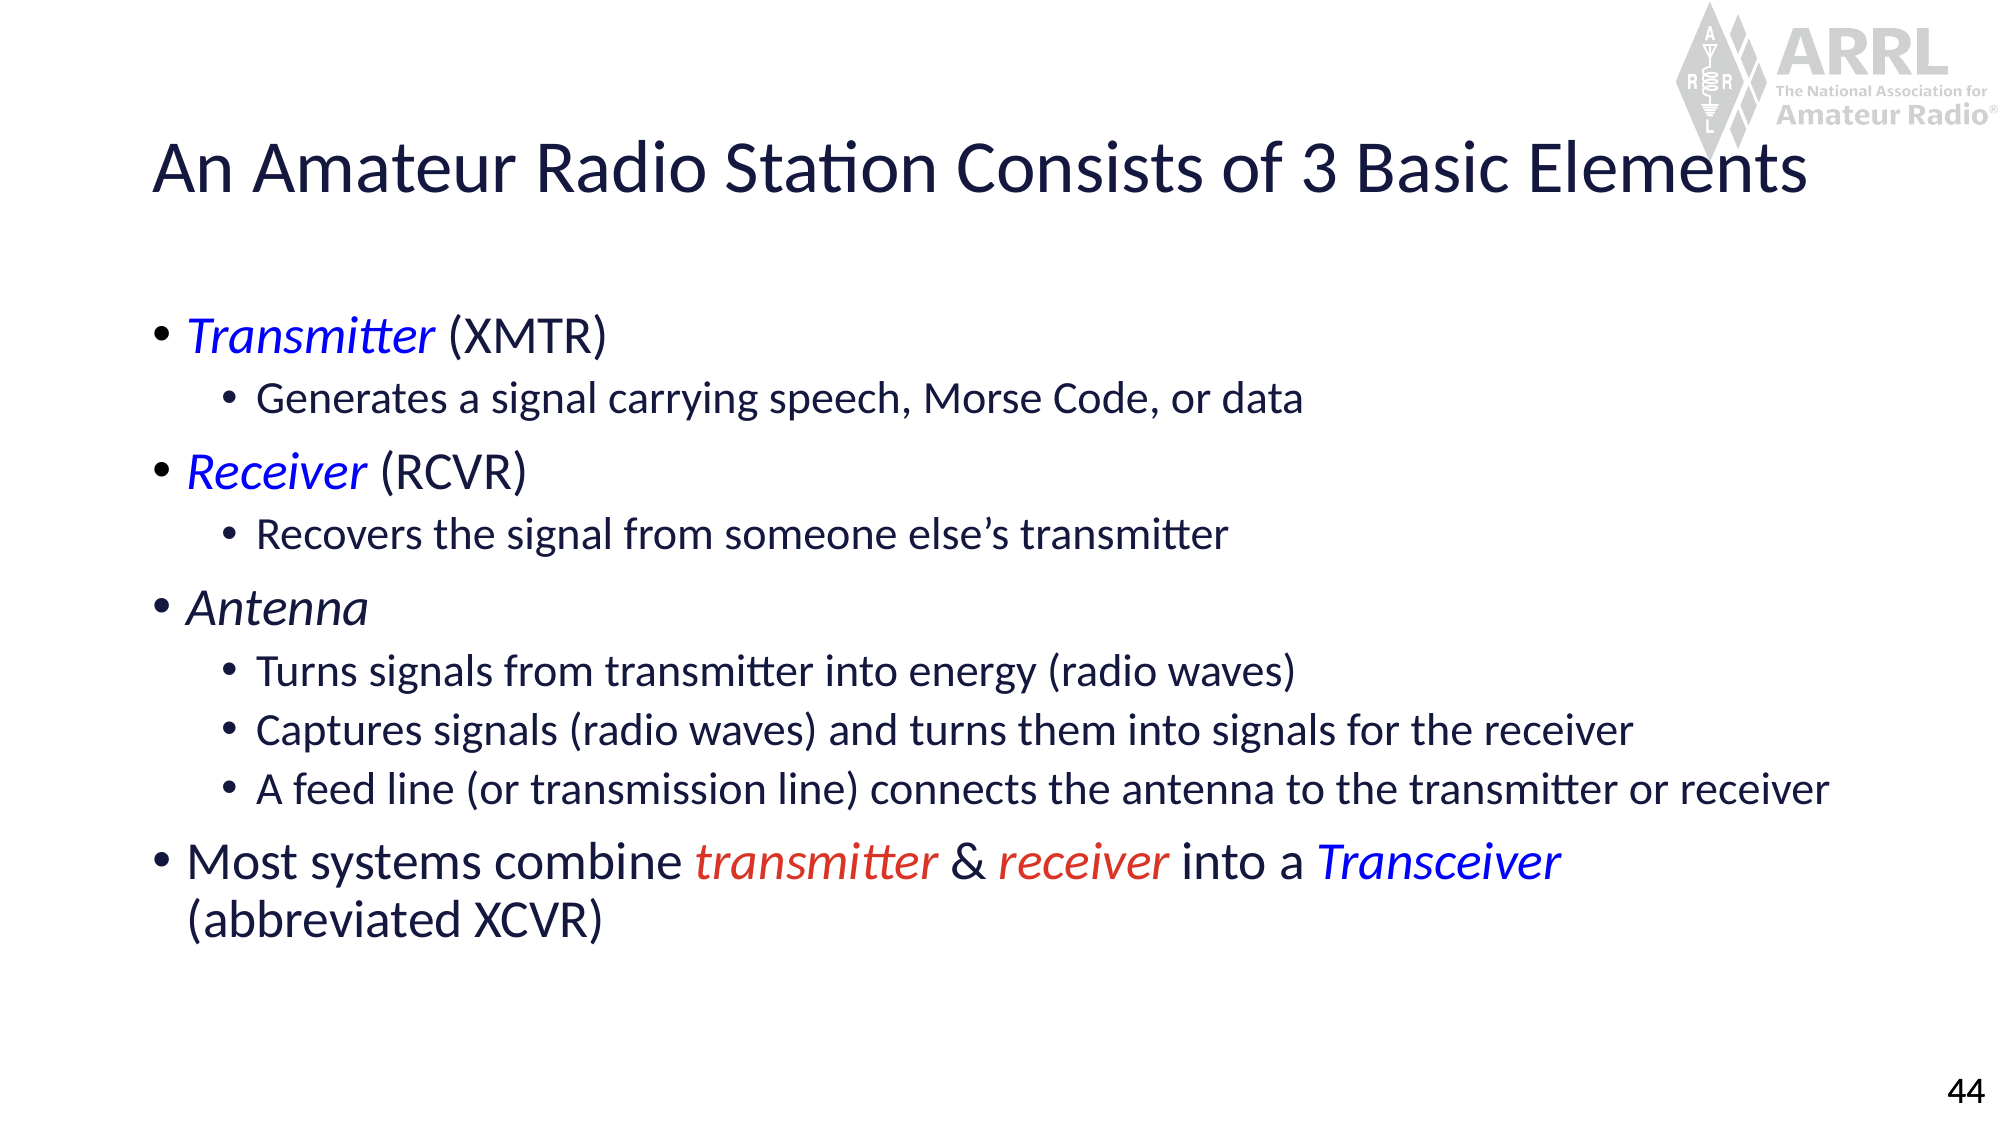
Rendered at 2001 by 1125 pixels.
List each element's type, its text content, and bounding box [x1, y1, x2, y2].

picture [1674, 0, 2000, 164]
list Transmitter (XMTR) Generates a signal carrying speech, Morse Code, or data Receiver (RCVR) Recovers the signal from someone else’s transmitter Antenna Turns signals from transmitter into energy (radio waves) Captures signals (radio waves) and turns them into signals for the receiver A feed line (or transmission line) connects the antenna to the transmitter or receiver Most systems combine transmitter & receiver into a Transceiver (abbreviated XCVR) [137, 299, 1863, 1014]
title An Amateur Radio Station Consists of 3 Basic Elements [137, 59, 1863, 278]
